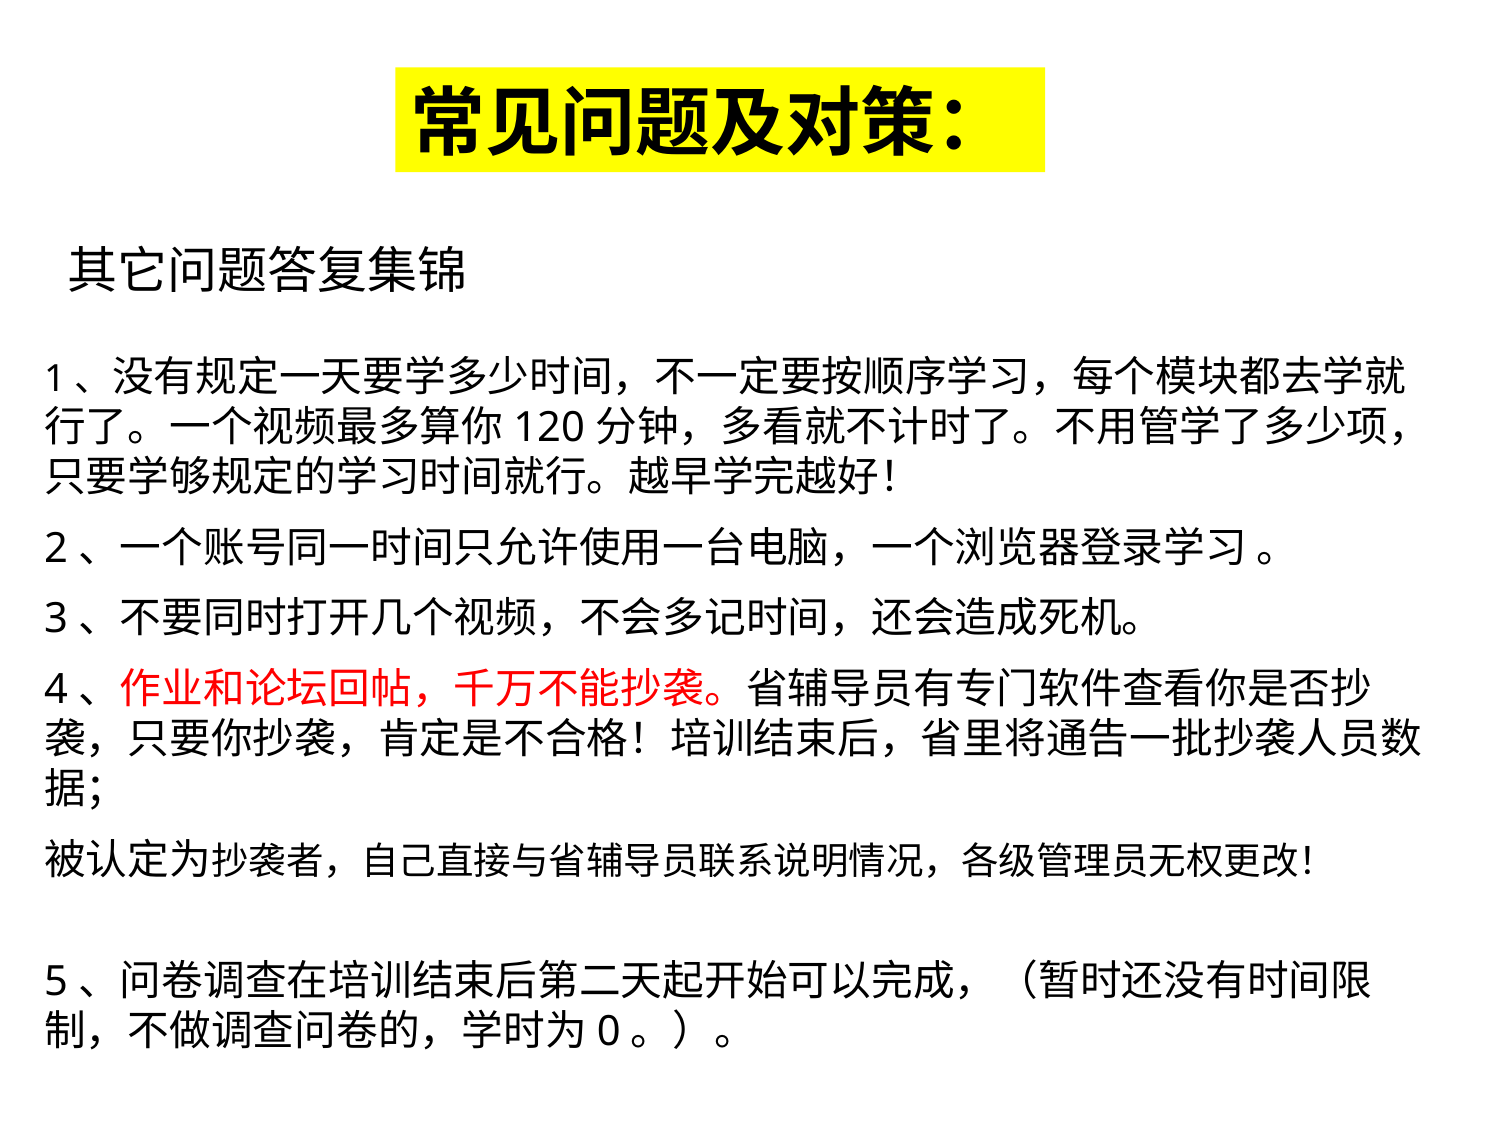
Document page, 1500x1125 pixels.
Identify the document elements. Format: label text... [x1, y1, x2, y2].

text_box 其它问题答复集锦 [53, 231, 892, 306]
text_box 1、没有规定一天要学多少时间，不一定要按顺序学习，每个模块都去学就行了。一个视频最多算你120分钟，多看就不计时了。不用管学了多少项，只要学够规定的学习时间就行。越早学完越好！ 2、一个账号同一时间只允许使用一台电脑，一个浏览器登录学习 。 3、不要同时打开几个视频，不会多记时间，还会造成死机。 4、作业和论坛回帖，千万不能抄袭。省辅导员有专门软件查看你是否抄袭，只要你抄袭，肯定是不合格！培训结束后，省里将通告一批抄袭人员数据； 被认定为抄袭者，自己直接与省辅导员联系说明情况，各级管理员无权更改！ 5、问卷调查在培训结束后第二天起开始可以完成，（暂时还没有时间限制，不做调查问卷的，学时为0。）。 [29, 342, 1459, 1062]
text_box 常见问题及对策： [395, 67, 1046, 173]
